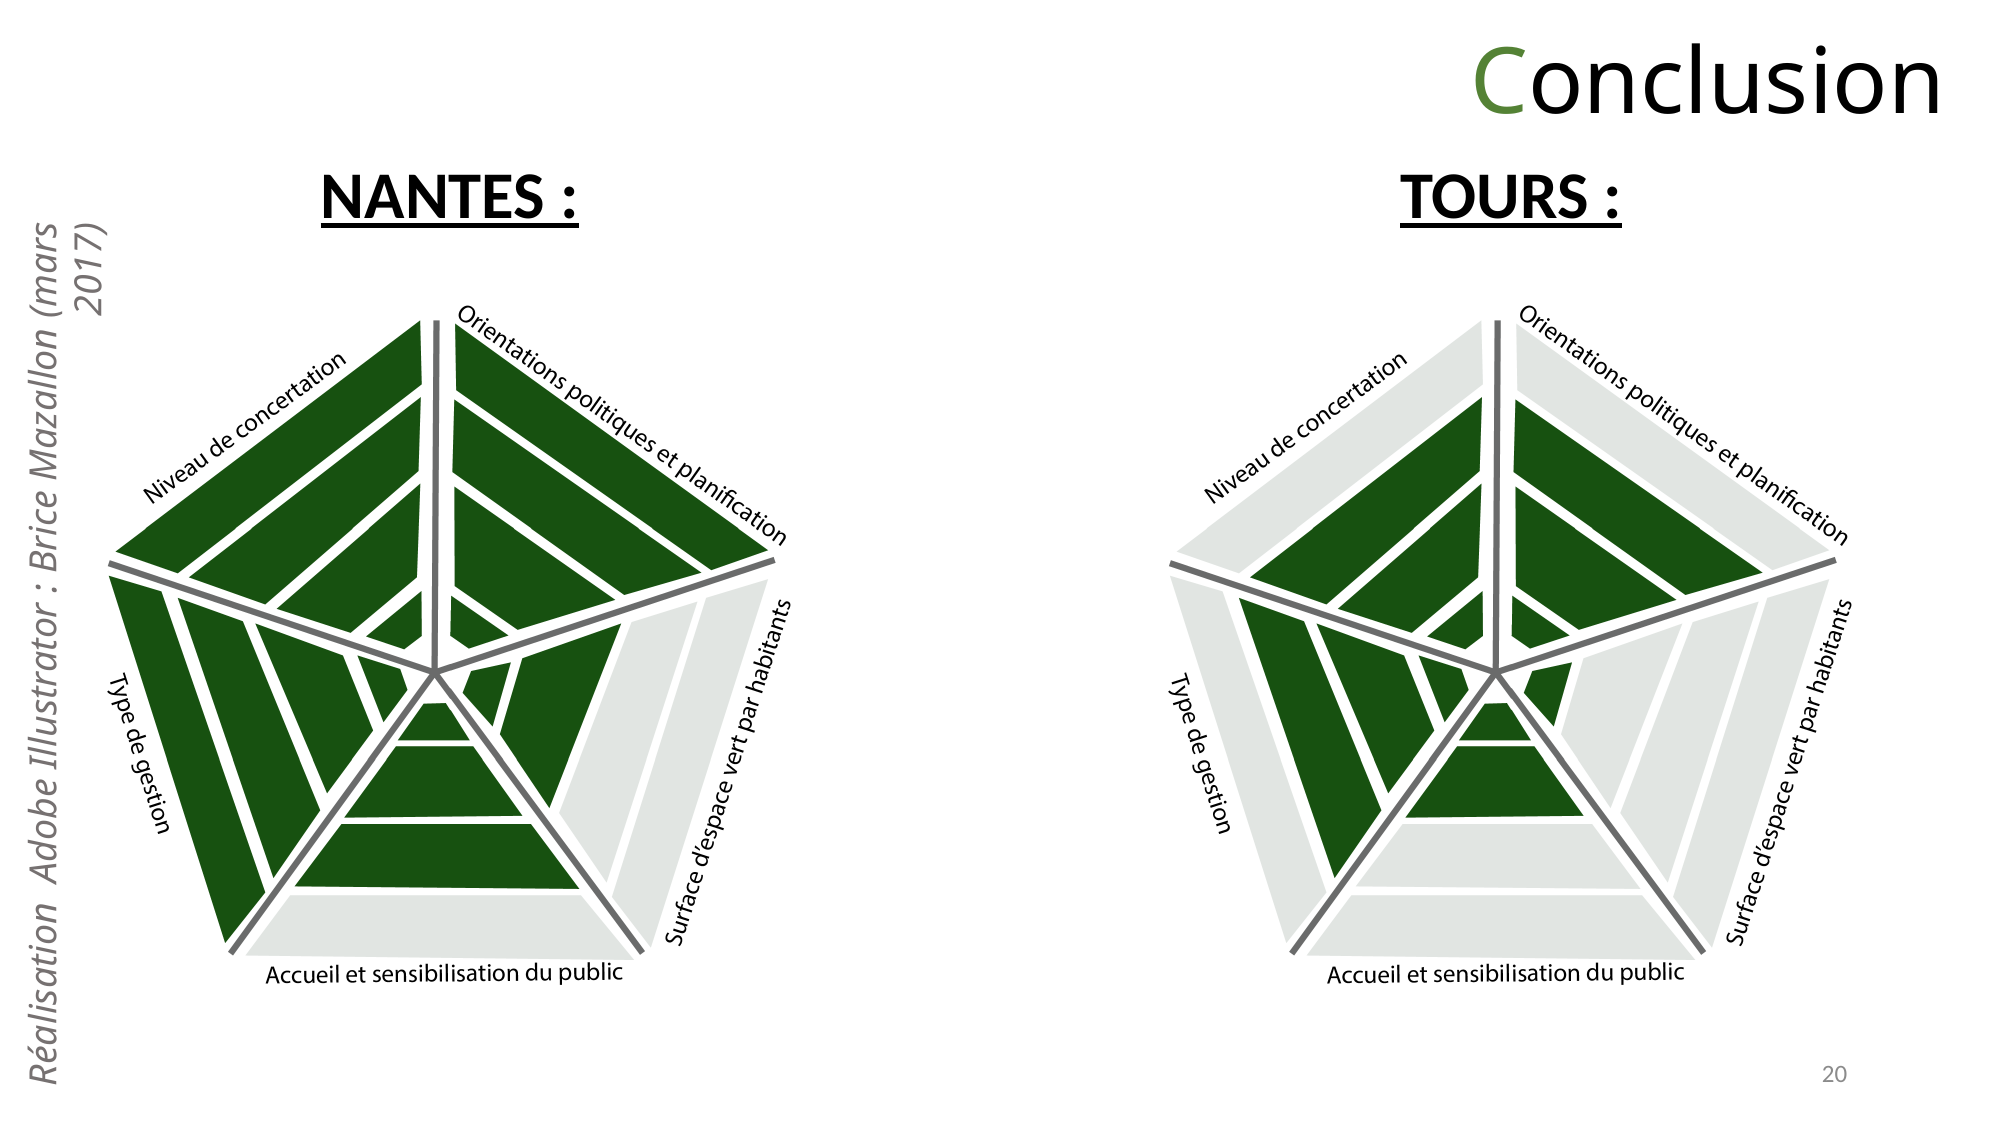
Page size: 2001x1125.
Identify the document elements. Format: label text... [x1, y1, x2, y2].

text_box Réalisation Adobe Illustrator : Brice Mazallon (mars 2017) [11, 207, 117, 1125]
slide_number 20 [1412, 1042, 1863, 1103]
text_box Conclusion [1431, 14, 1960, 184]
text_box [102, 144, 1859, 990]
